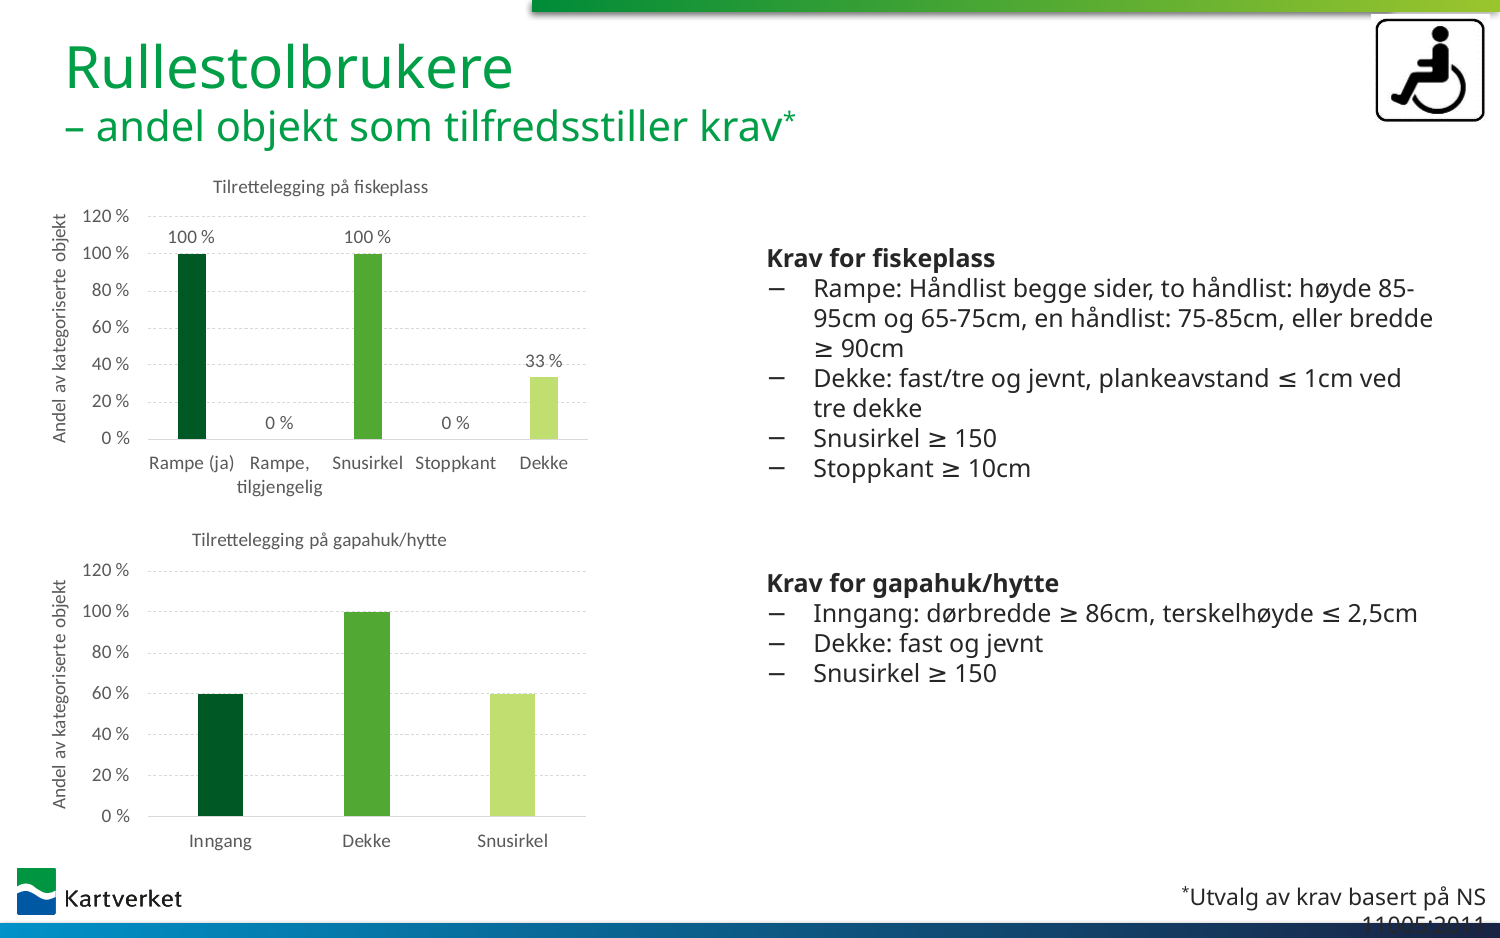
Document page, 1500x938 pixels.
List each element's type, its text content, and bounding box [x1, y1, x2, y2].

text_box Krav for gapahuk/hytte Inngang: dørbredde ≥ 86cm, terskelhøyde ≤ 2,5cm Dekke: fast og jevnt Snusirkel ≥ 150 [751, 560, 1452, 695]
picture [1371, 13, 1491, 127]
text_box *Utvalg av krav basert på NS 11005:2011 [1068, 873, 1500, 938]
picture [41, 166, 599, 505]
text_box Krav for fiskeplass Rampe: Håndlist begge sider, to håndlist: høyde 85-95cm og 65-75cm, en håndlist: 75-85cm, eller bredde ≥ 90cm Dekke: fast/tre og jevnt, plankeavstand ≤ 1cm ved tre dekke Snusirkel ≥ 150 Stoppkant ≥ 10cm [751, 235, 1452, 490]
text_box Rullestolbrukere – andel objekt som tilfredsstiller krav* [49, 29, 1431, 158]
picture [41, 520, 597, 859]
